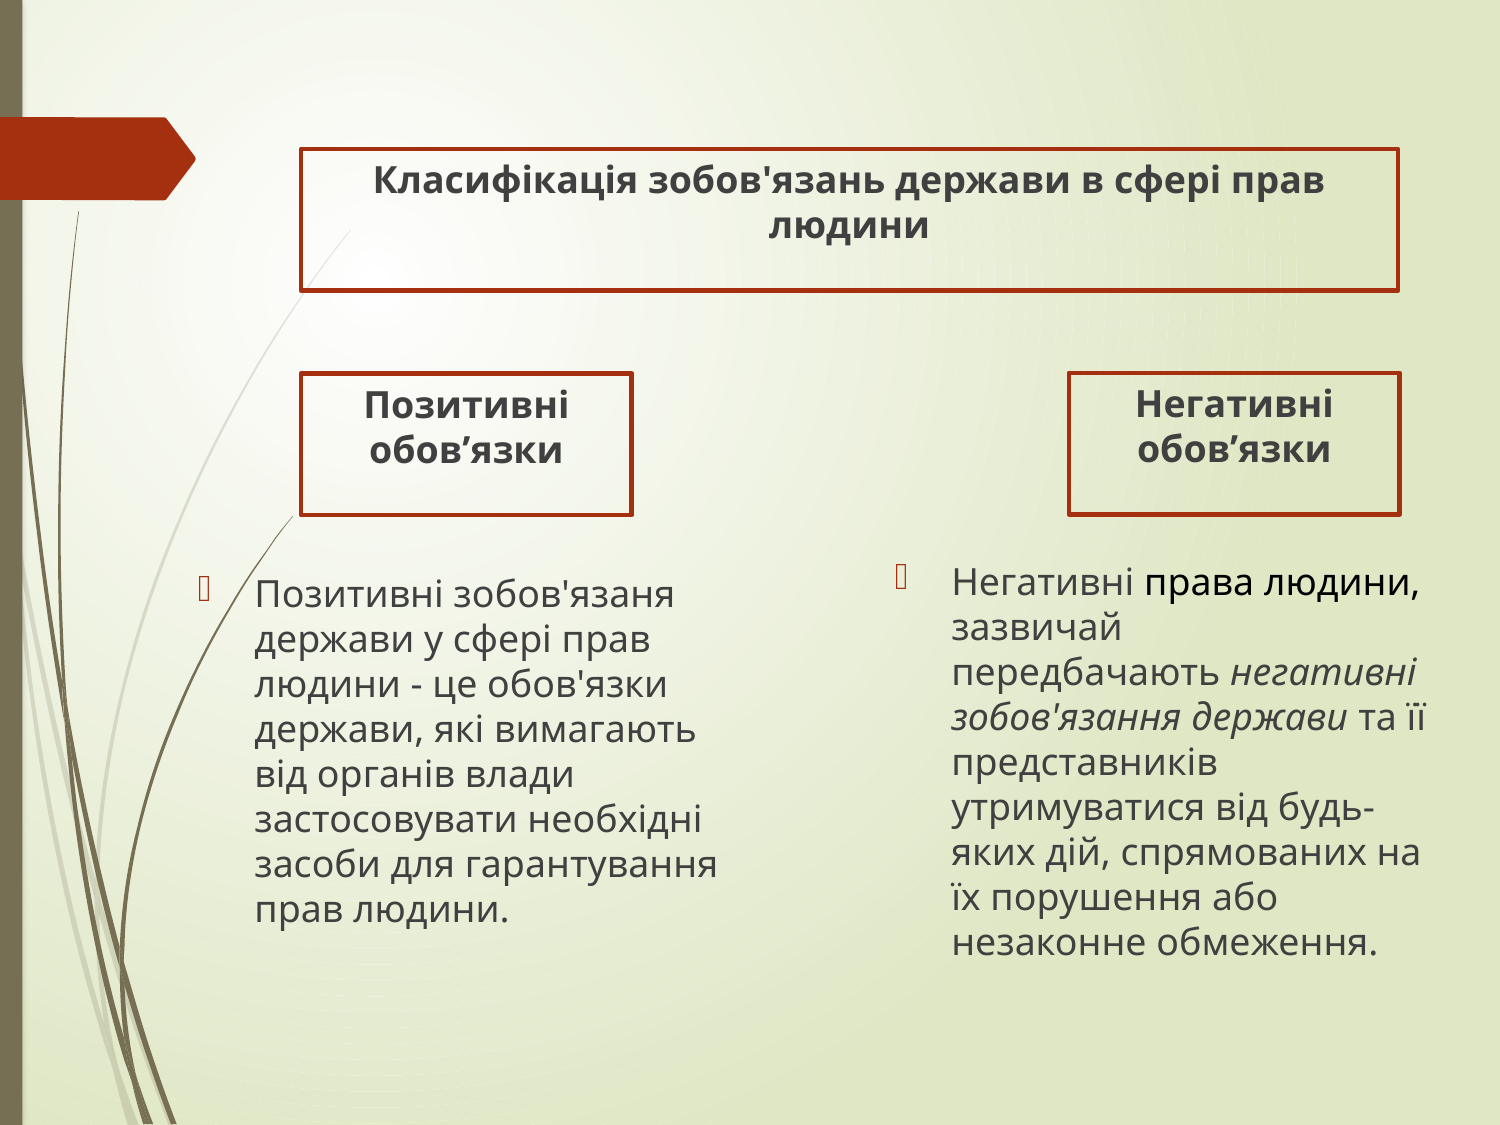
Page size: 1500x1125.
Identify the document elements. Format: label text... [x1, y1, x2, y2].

text_box Позитивні обов’язки [301, 373, 632, 516]
text_box Позитивні зобов'язаня держави у сфері прав людини - це обов'язки держави, які вимагають від органів влади застосовувати необхідні засоби для гарантування прав людини. [183, 562, 774, 1025]
text_box Негативні обов’язки [1068, 372, 1400, 515]
list Класифікація зобов'язань держави в сфері прав людини [301, 149, 1398, 291]
text_box Негативні права людини, зазвичай передбачають негативні зобов'язання держави та її представників утримуватися від будь-яких дій, спрямованих на їх порушення або незаконне обмеження. [879, 550, 1471, 1013]
